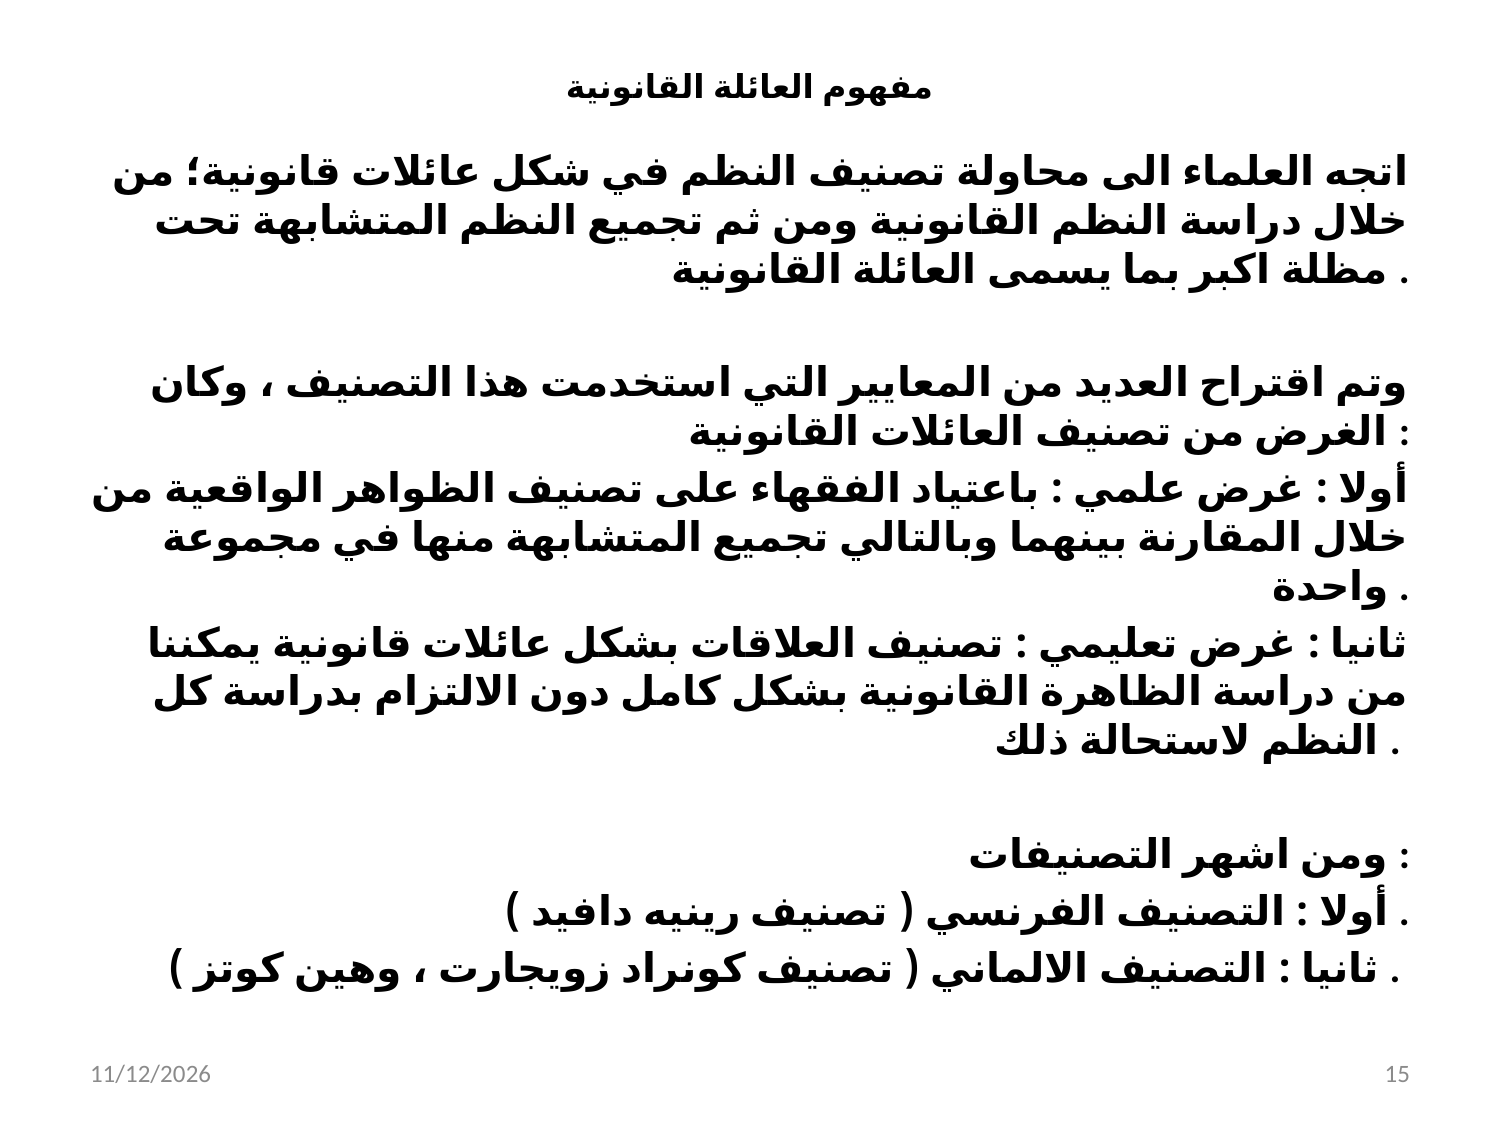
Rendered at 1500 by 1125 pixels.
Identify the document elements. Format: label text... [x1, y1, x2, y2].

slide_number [75, 1042, 425, 1103]
slide_number 15 [1074, 1042, 1425, 1103]
list اتجه العلماء الى محاولة تصنيف النظم في شكل عائلات قانونية؛ من خلال دراسة النظم القانونية ومن ثم تجميع النظم المتشابهة تحت مظلة اكبر بما يسمى العائلة القانونية . وتم اقتراح العديد من المعايير التي استخدمت هذا التصنيف ، وكان الغرض من تصنيف العائلات القانونية : أولا : غرض علمي : باعتياد الفقهاء على تصنيف الظواهر الواقعية من خلال المقارنة بينهما وبالتالي تجميع المتشابهة منها في مجموعة واحدة . ثانيا : غرض تعليمي : تصنيف العلاقات بشكل عائلات قانونية يمكننا من دراسة الظاهرة القانونية بشكل كامل دون الالتزام بدراسة كل النظم لاستحالة ذلك . ومن اشهر التصنيفات : أولا : التصنيف الفرنسي ( تصنيف رينيه دافيد ) . ثانيا : التصنيف الالماني ( تصنيف كونراد زويجارت ، وهين كوتز ) . [75, 137, 1425, 1005]
title مفهوم العائلة القانونية [549, 45, 950, 125]
